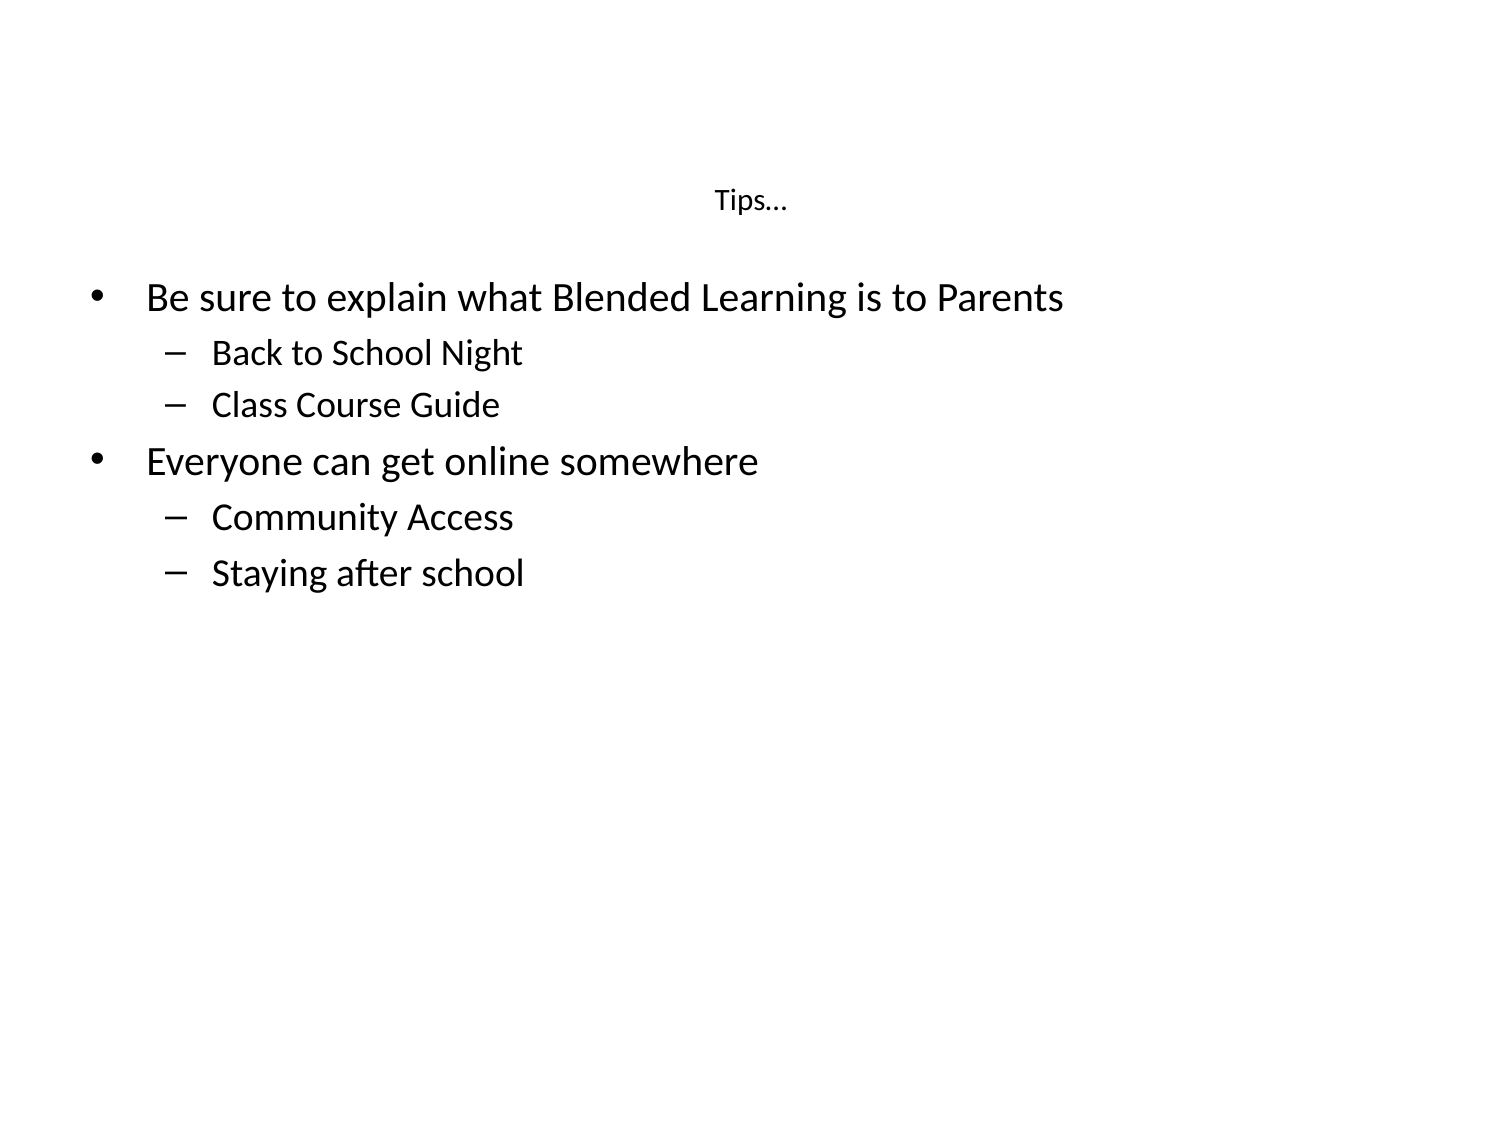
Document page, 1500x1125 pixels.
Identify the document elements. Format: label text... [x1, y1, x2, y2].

list Be sure to explain what Blended Learning is to Parents Back to School Night Class Course Guide Everyone can get online somewhere Community Access Staying after school [75, 262, 1425, 1005]
title Tips… [179, 134, 1323, 262]
